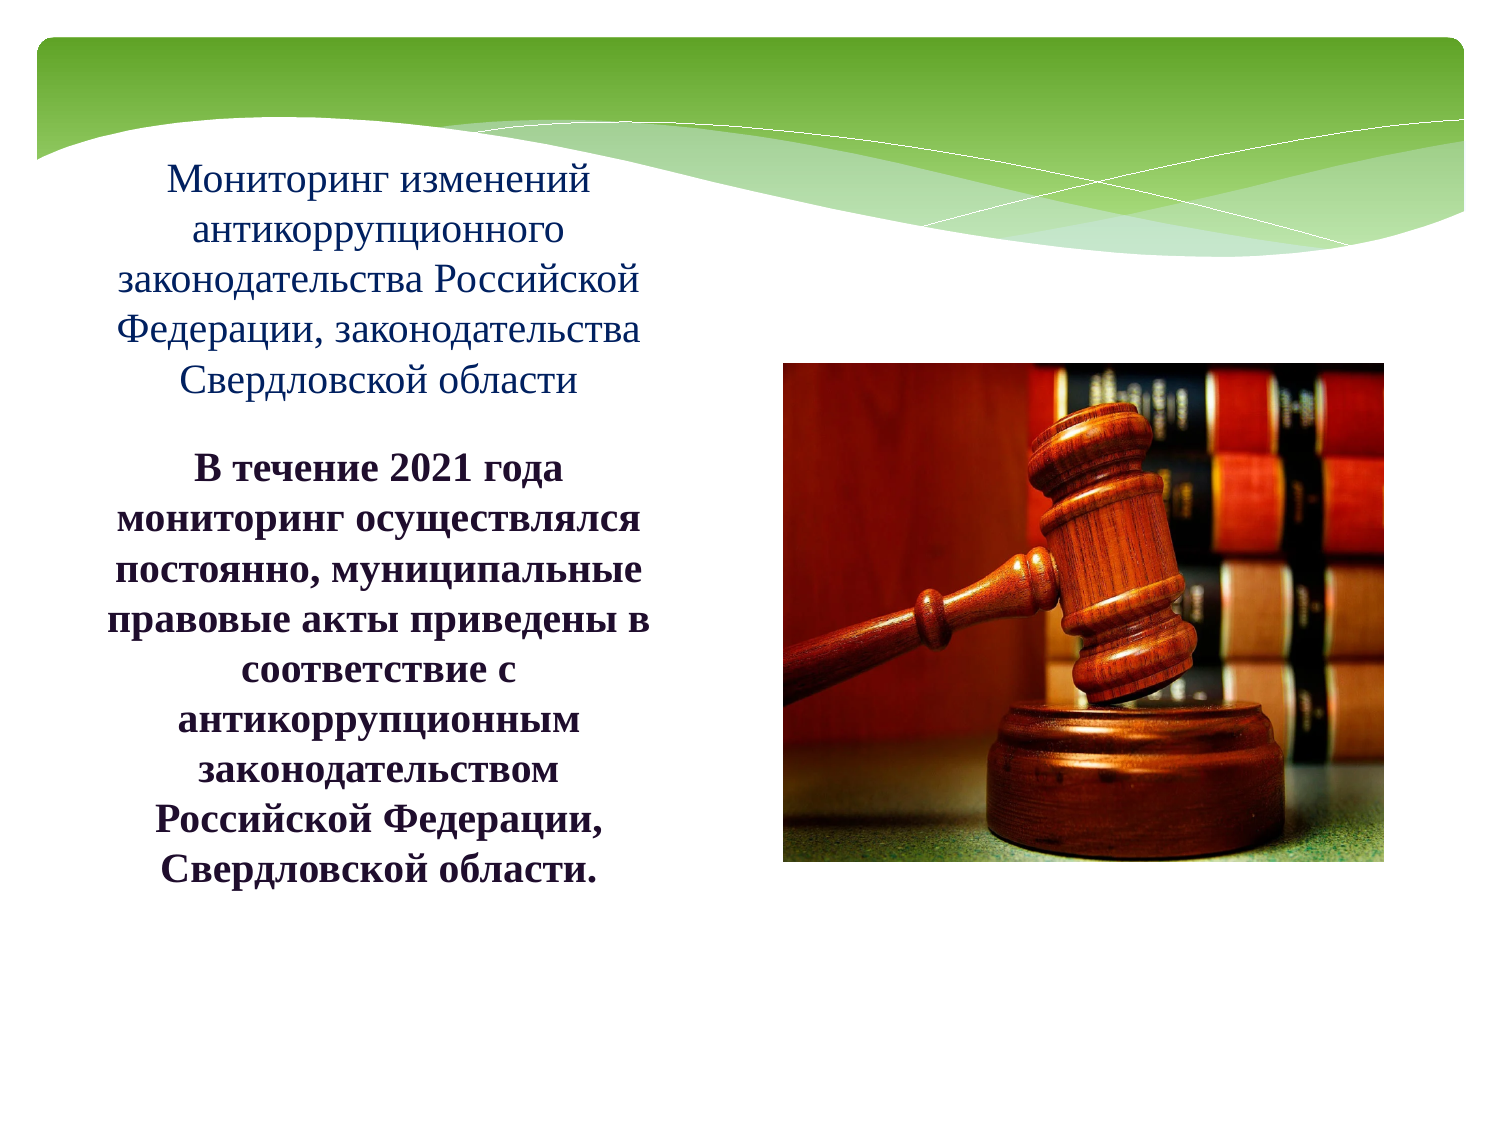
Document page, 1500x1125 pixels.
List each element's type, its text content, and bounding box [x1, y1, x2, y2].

list В течение 2021 года мониторинг осуществлялся постоянно, муниципальные правовые акты приведены в соответствие с антикоррупционным законодательством Российской Федерации, Свердловской области. [81, 432, 677, 965]
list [782, 362, 1384, 862]
title Мониторинг изменений антикоррупционного законодательства Российской Федерации, законодательства Свердловской области [81, 99, 677, 409]
